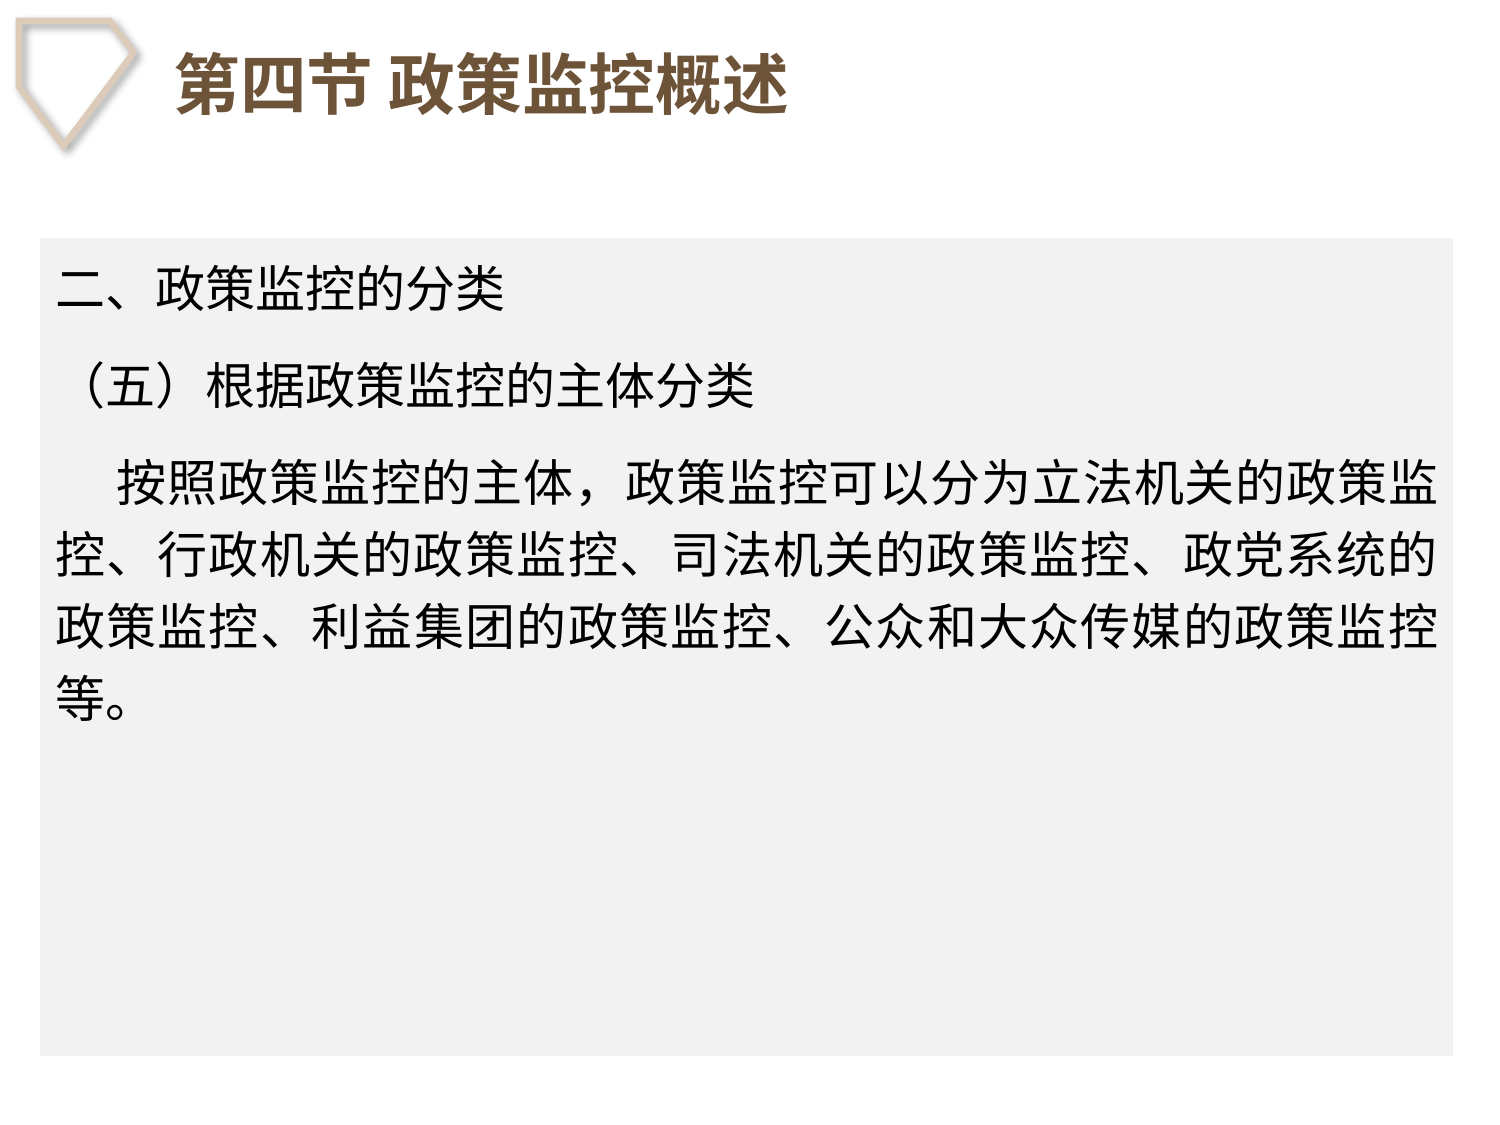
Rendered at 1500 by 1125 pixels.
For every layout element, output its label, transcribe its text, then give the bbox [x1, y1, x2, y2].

title 第四节 政策监控概述 [158, 18, 1456, 159]
list 二、政策监控的分类 （五）根据政策监控的主体分类 按照政策监控的主体，政策监控可以分为立法机关的政策监控、行政机关的政策监控、司法机关的政策监控、政党系统的政策监控、利益集团的政策监控、公众和大众传媒的政策监控等。 [40, 238, 1454, 1057]
